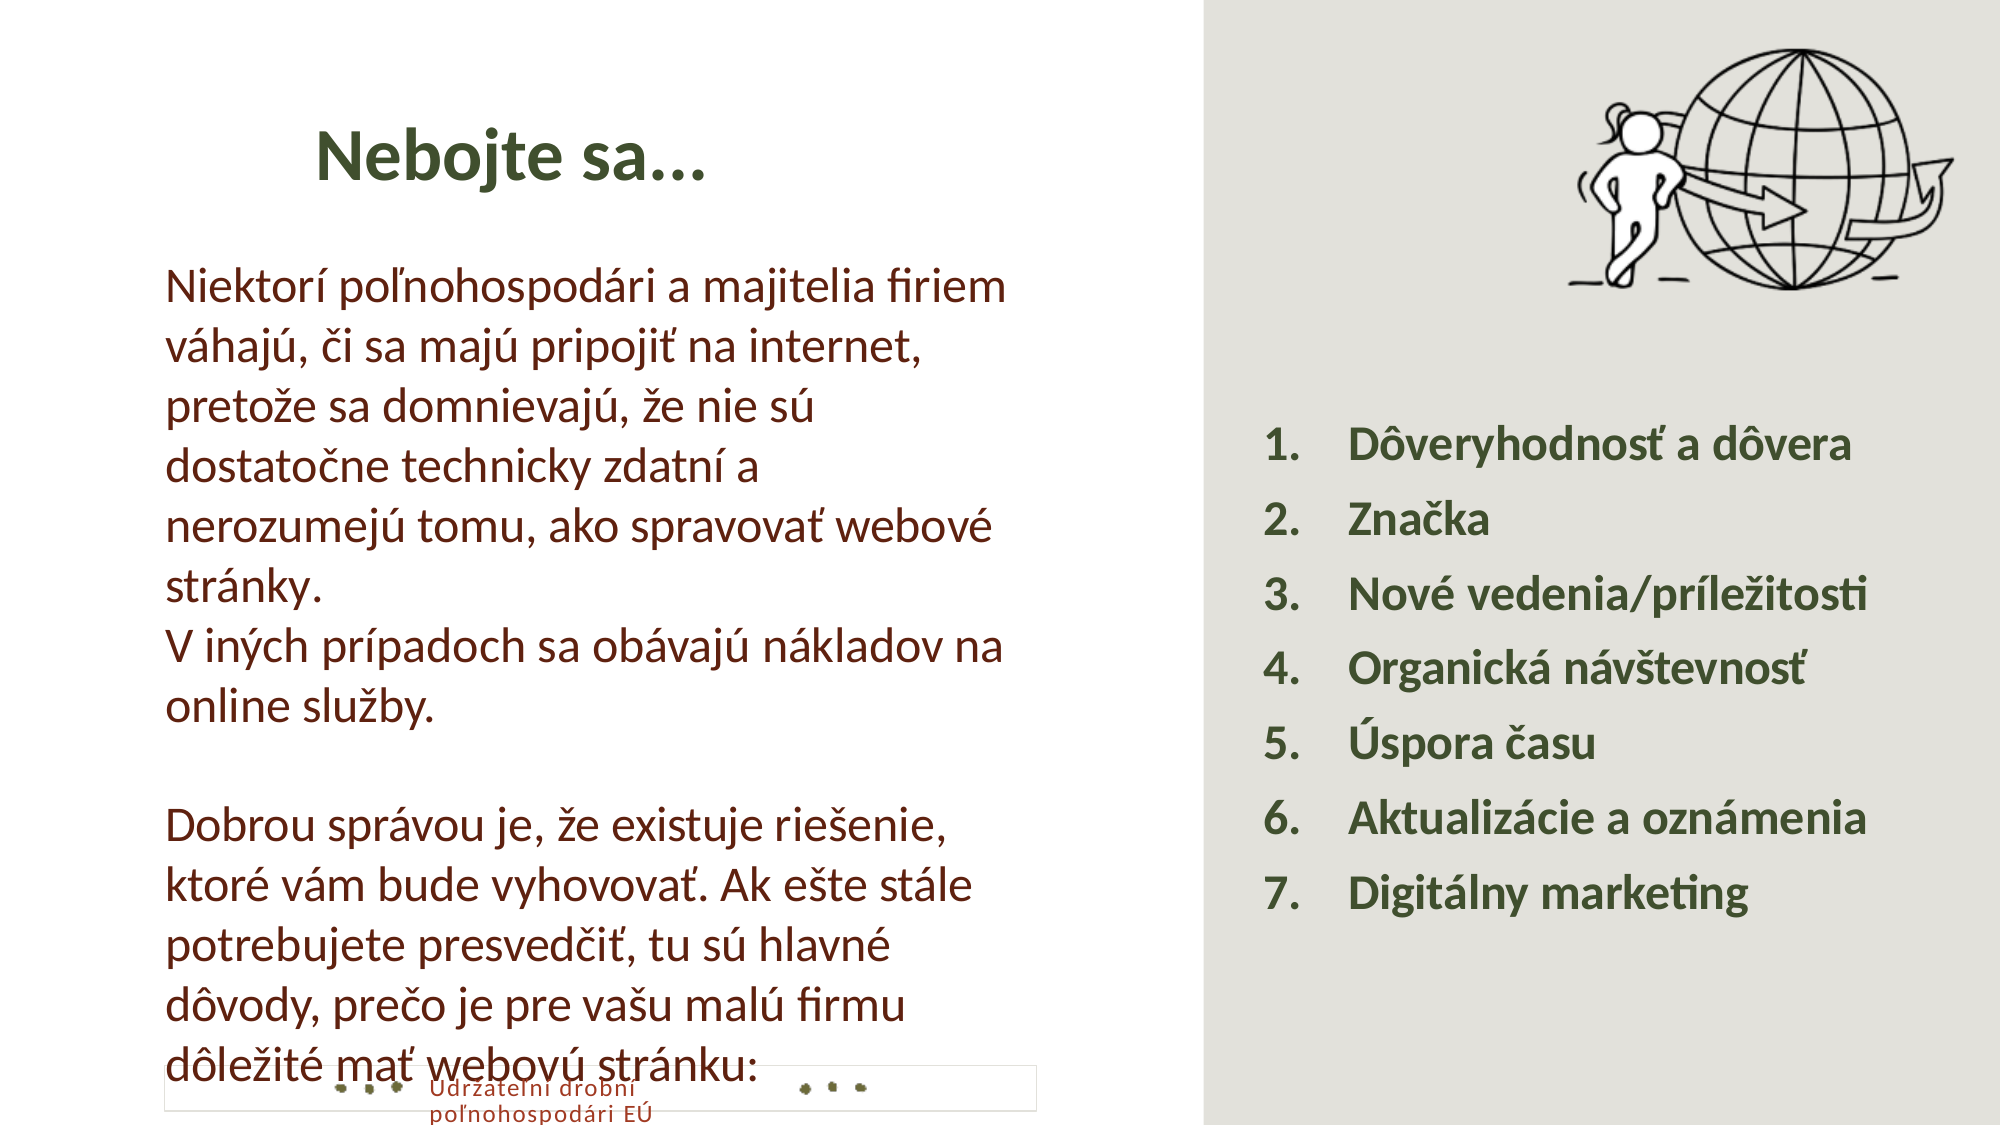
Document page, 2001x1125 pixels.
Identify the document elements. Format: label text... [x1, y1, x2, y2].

text_box Dôveryhodnosť a dôvera Značka Nové vedenia/príležitosti Organická návštevnosť Úspora času Aktualizácie a oznámenia Digitálny marketing [1261, 393, 1921, 920]
title Nebojte sa... [313, 103, 892, 250]
text_box [1203, 0, 2000, 1125]
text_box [163, 1051, 1038, 1125]
picture [1525, 0, 1977, 311]
text_box Niektorí poľnohospodári a majitelia firiem váhajú, či sa majú pripojiť na internet, pretože sa domnievajú, že nie sú dostatočne technicky zdatní a nerozumejú tomu, ako spravovať webové stránky. V iných prípadoch sa obávajú nákladov na online služby. Dobrou správou je, že existuje riešenie, ktoré vám bude vyhovovať. Ak ešte stále potrebujete presvedčiť, tu sú hlavné dôvody, prečo je pre vašu malú firmu dôležité mať webovú stránku: [162, 250, 1053, 1092]
